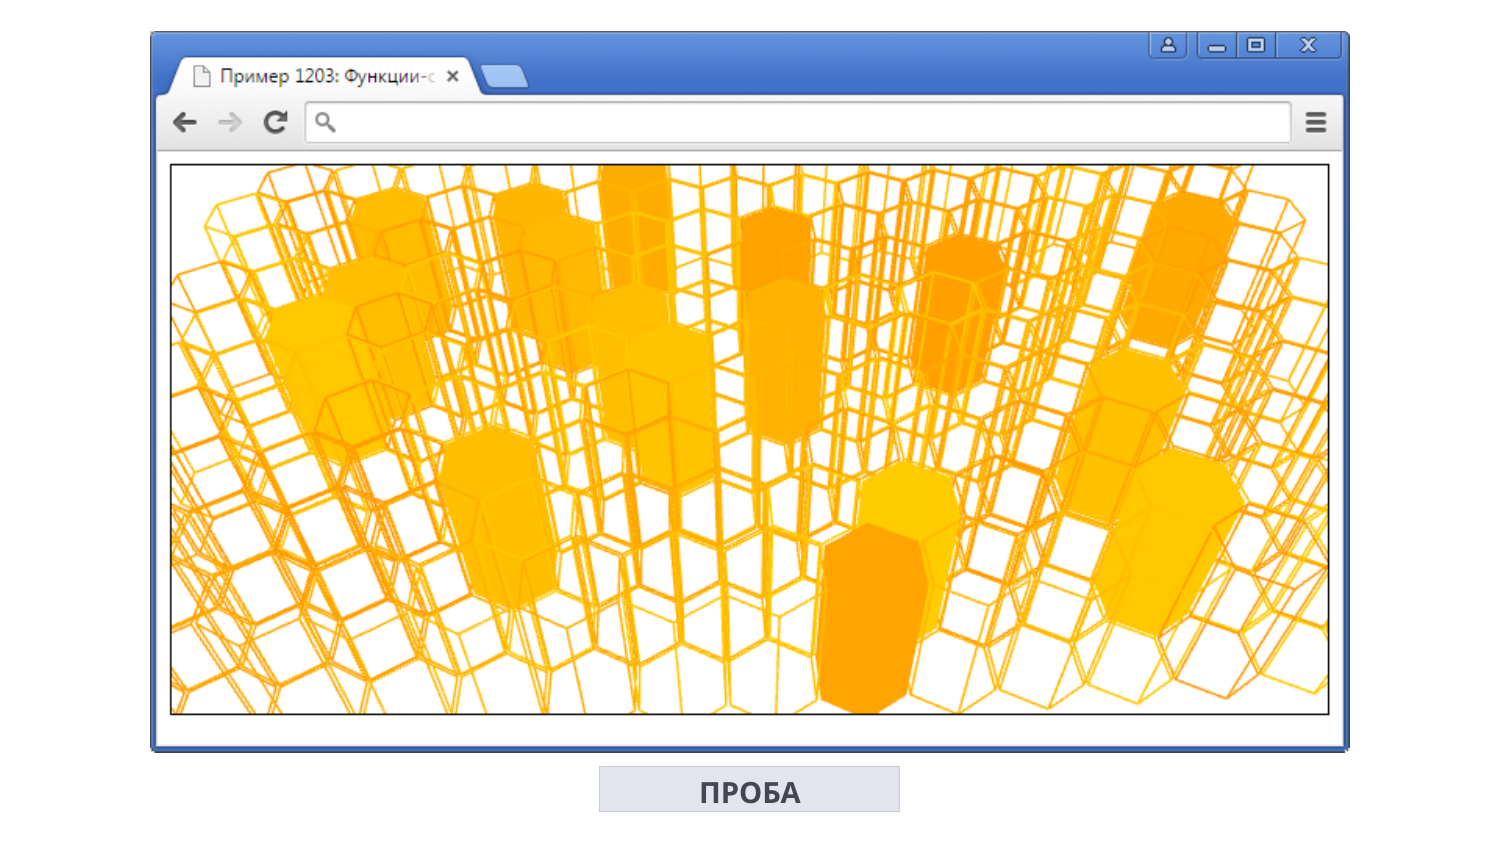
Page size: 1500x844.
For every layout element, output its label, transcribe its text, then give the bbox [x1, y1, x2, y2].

text_box ПРОБА [599, 766, 900, 812]
picture [149, 31, 1351, 753]
